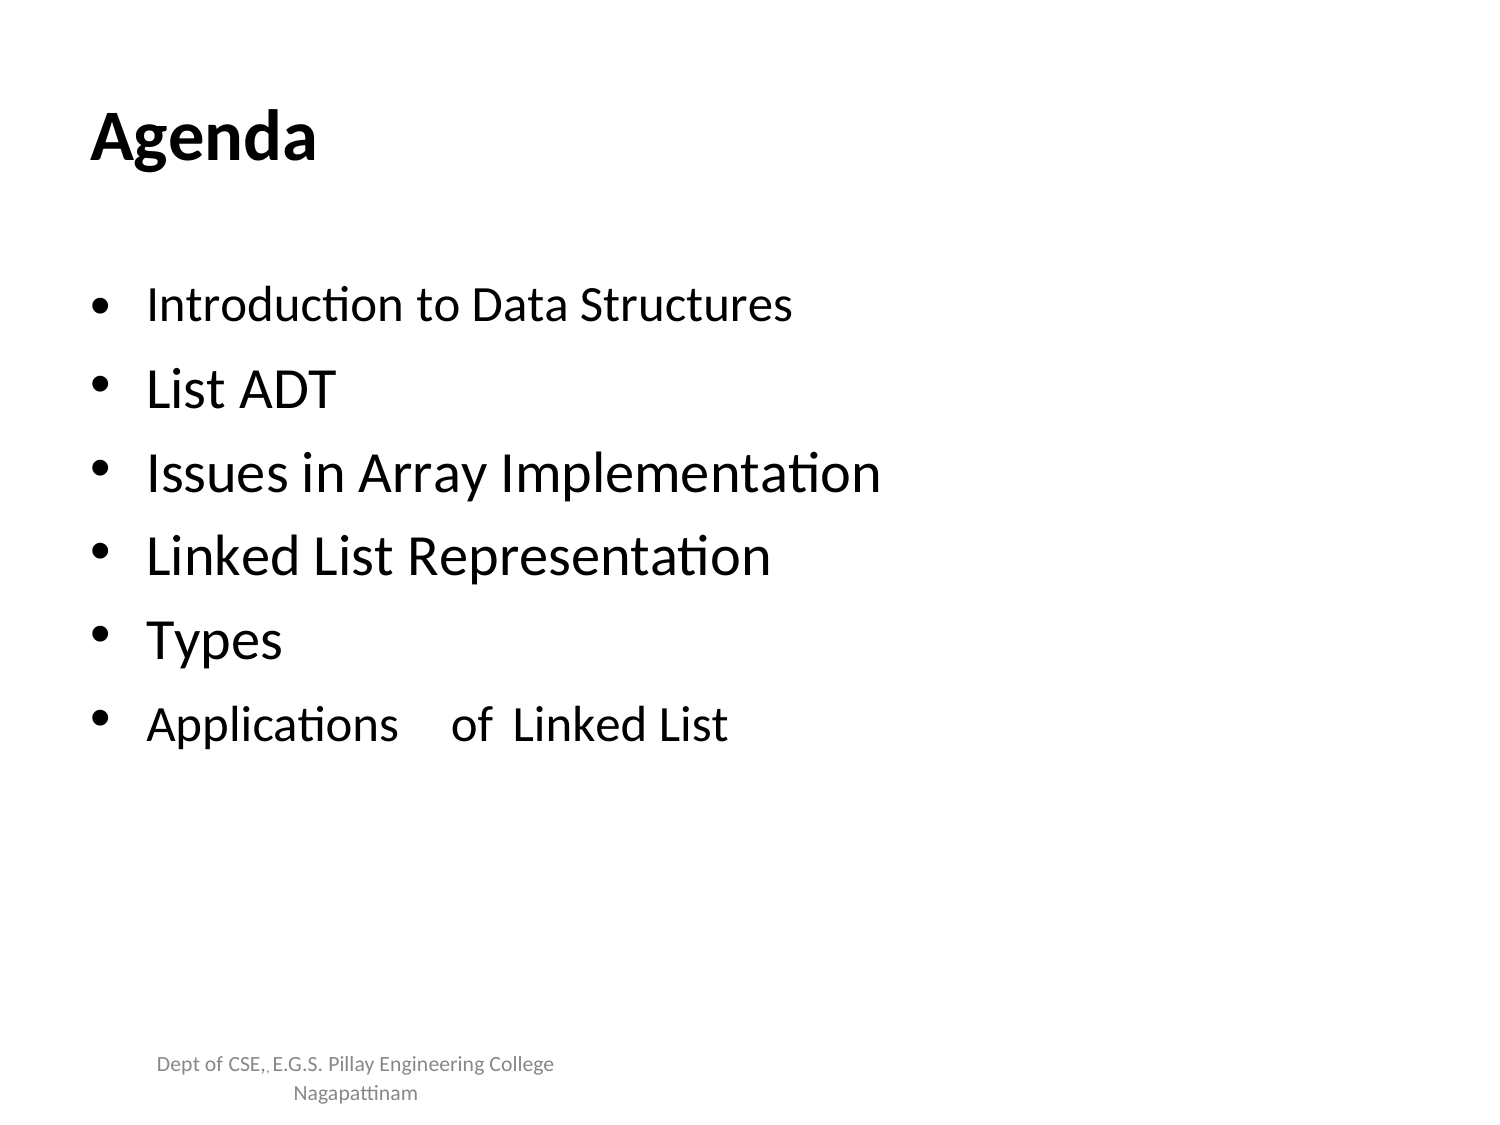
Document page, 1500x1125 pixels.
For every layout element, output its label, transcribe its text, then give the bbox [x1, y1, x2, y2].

text_box of [448, 698, 510, 762]
text_box • • • • • • [87, 275, 122, 758]
text_box Introduction to Data Structures List ADT Issues in Array Implementation Linked List Representation Types [144, 278, 895, 678]
text_box Linked List [510, 698, 770, 762]
text_box Agenda [87, 102, 366, 190]
text_box [87, 1060, 205, 1090]
text_box Dept of CSE,, E.G.S. Pillay Engineering College Nagapattinam [87, 1052, 624, 1112]
text_box Applications [144, 698, 448, 762]
